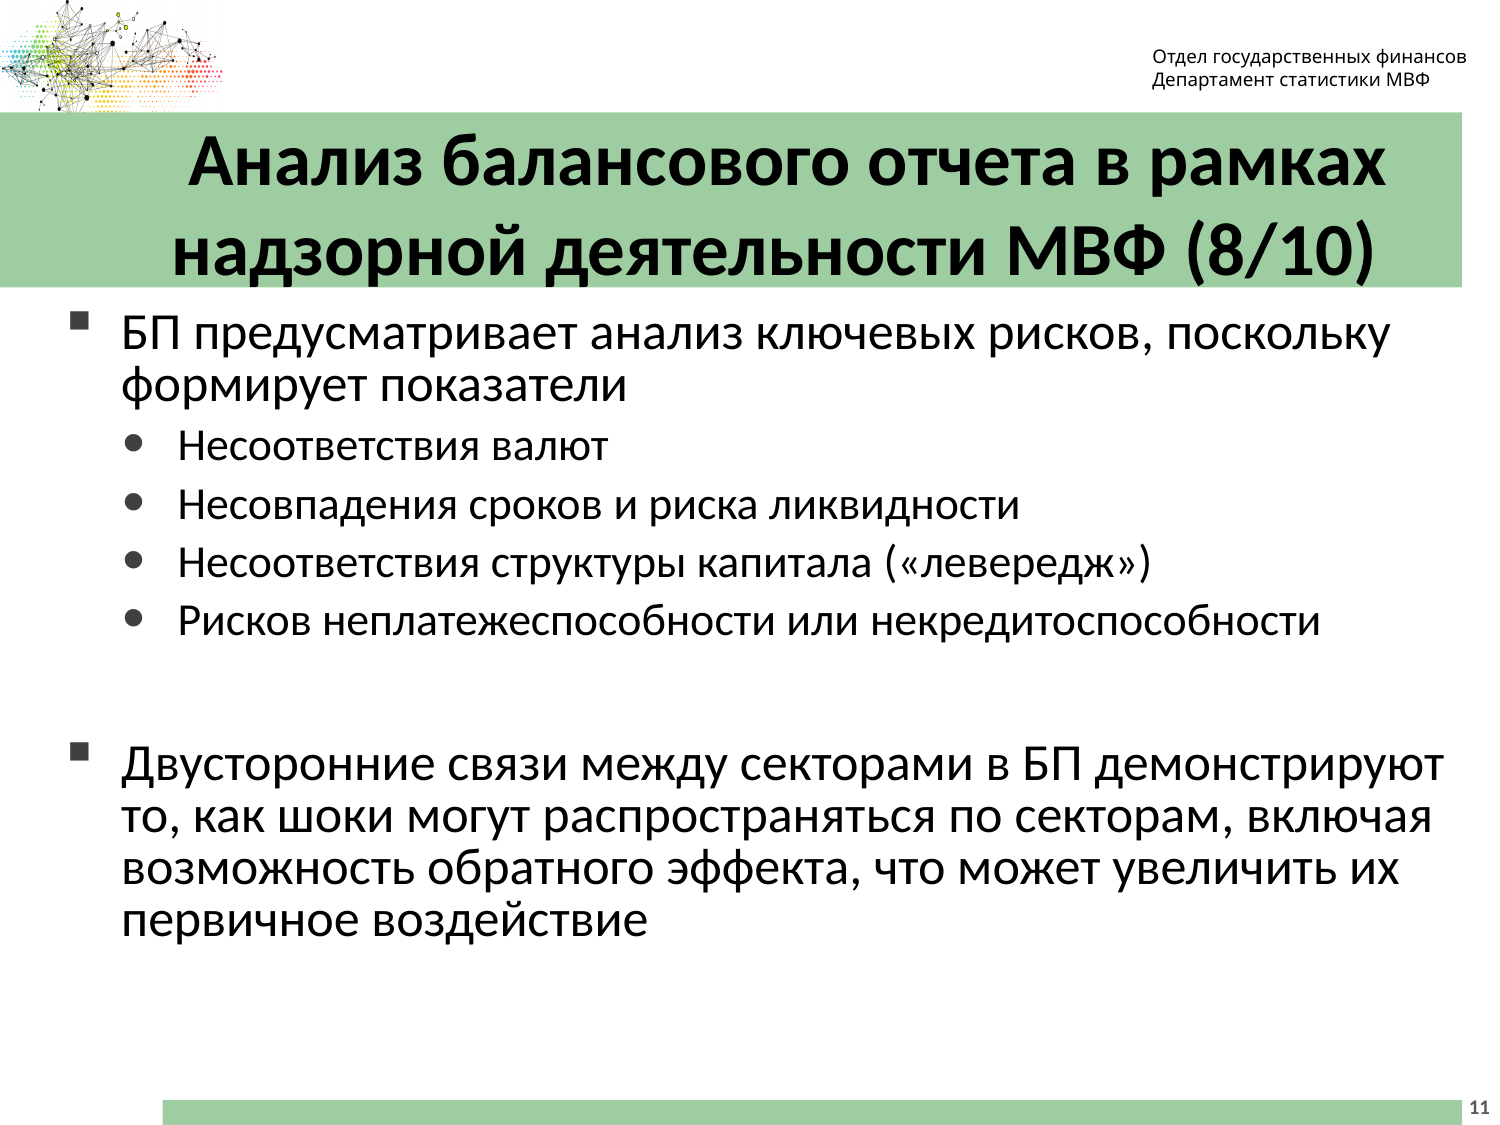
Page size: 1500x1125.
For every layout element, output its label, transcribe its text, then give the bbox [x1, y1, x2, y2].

title Анализ балансового отчета в рамках надзорной деятельности МВФ (8/10) [0, 112, 1463, 288]
picture [0, 0, 225, 112]
text_box Отдел государственных финансов Департамент статистики МВФ [1137, 37, 1500, 98]
slide_number 11 [1441, 1074, 1500, 1125]
list БП предусматривает анализ ключевых рисков, поскольку формирует показатели Несоответствия валют Несовпадения сроков и риска ликвидности Несоответствия структуры капитала («левередж») Рисков неплатежеспособности или некредитоспособности Двусторонние связи между секторами в БП демонстрируют то, как шоки могут распространяться по секторам, включая возможность обратного эффекта, что может увеличить их первичное воздействие [50, 299, 1463, 1088]
